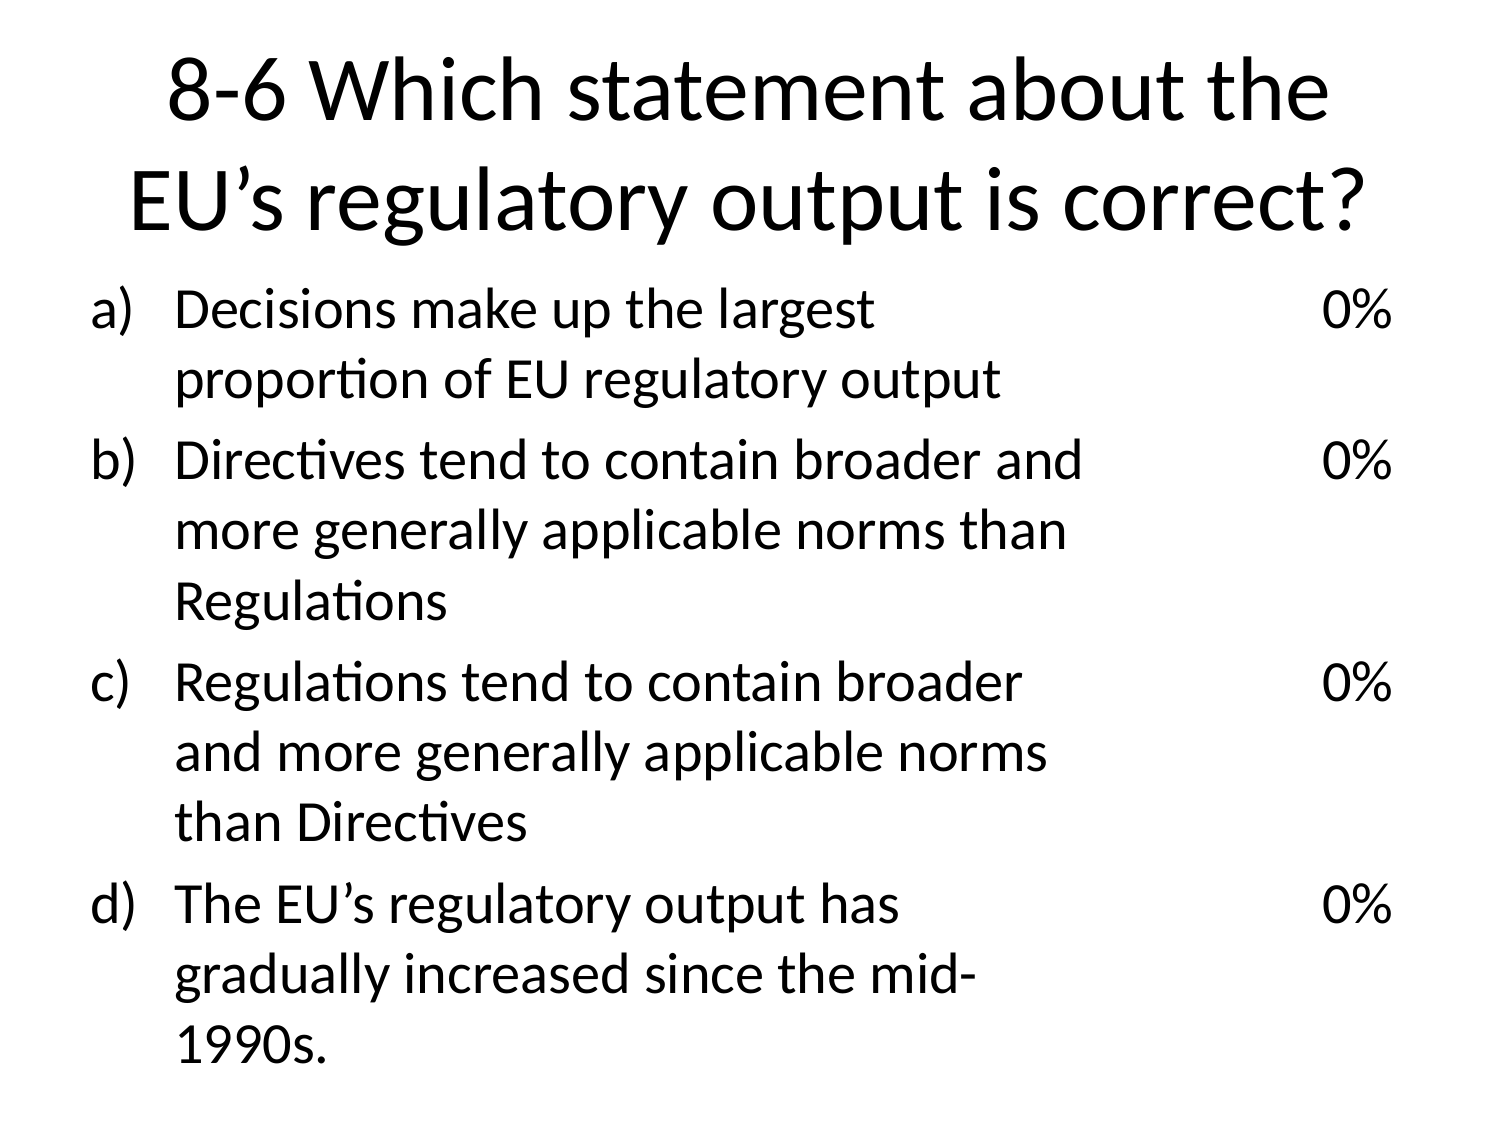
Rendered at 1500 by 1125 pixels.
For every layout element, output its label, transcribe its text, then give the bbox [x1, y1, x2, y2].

list Decisions make up the largest proportion of EU regulatory output Directives tend to contain broader and more generally applicable norms than Regulations Regulations tend to contain broader and more generally applicable norms than Directives The EU’s regulatory output has gradually increased since the mid-1990s. [74, 262, 1117, 1098]
list 0% 0% 0% 0% [1124, 262, 1409, 1006]
title 8-6 Which statement about the EU’s regulatory output is correct? [74, 21, 1426, 257]
